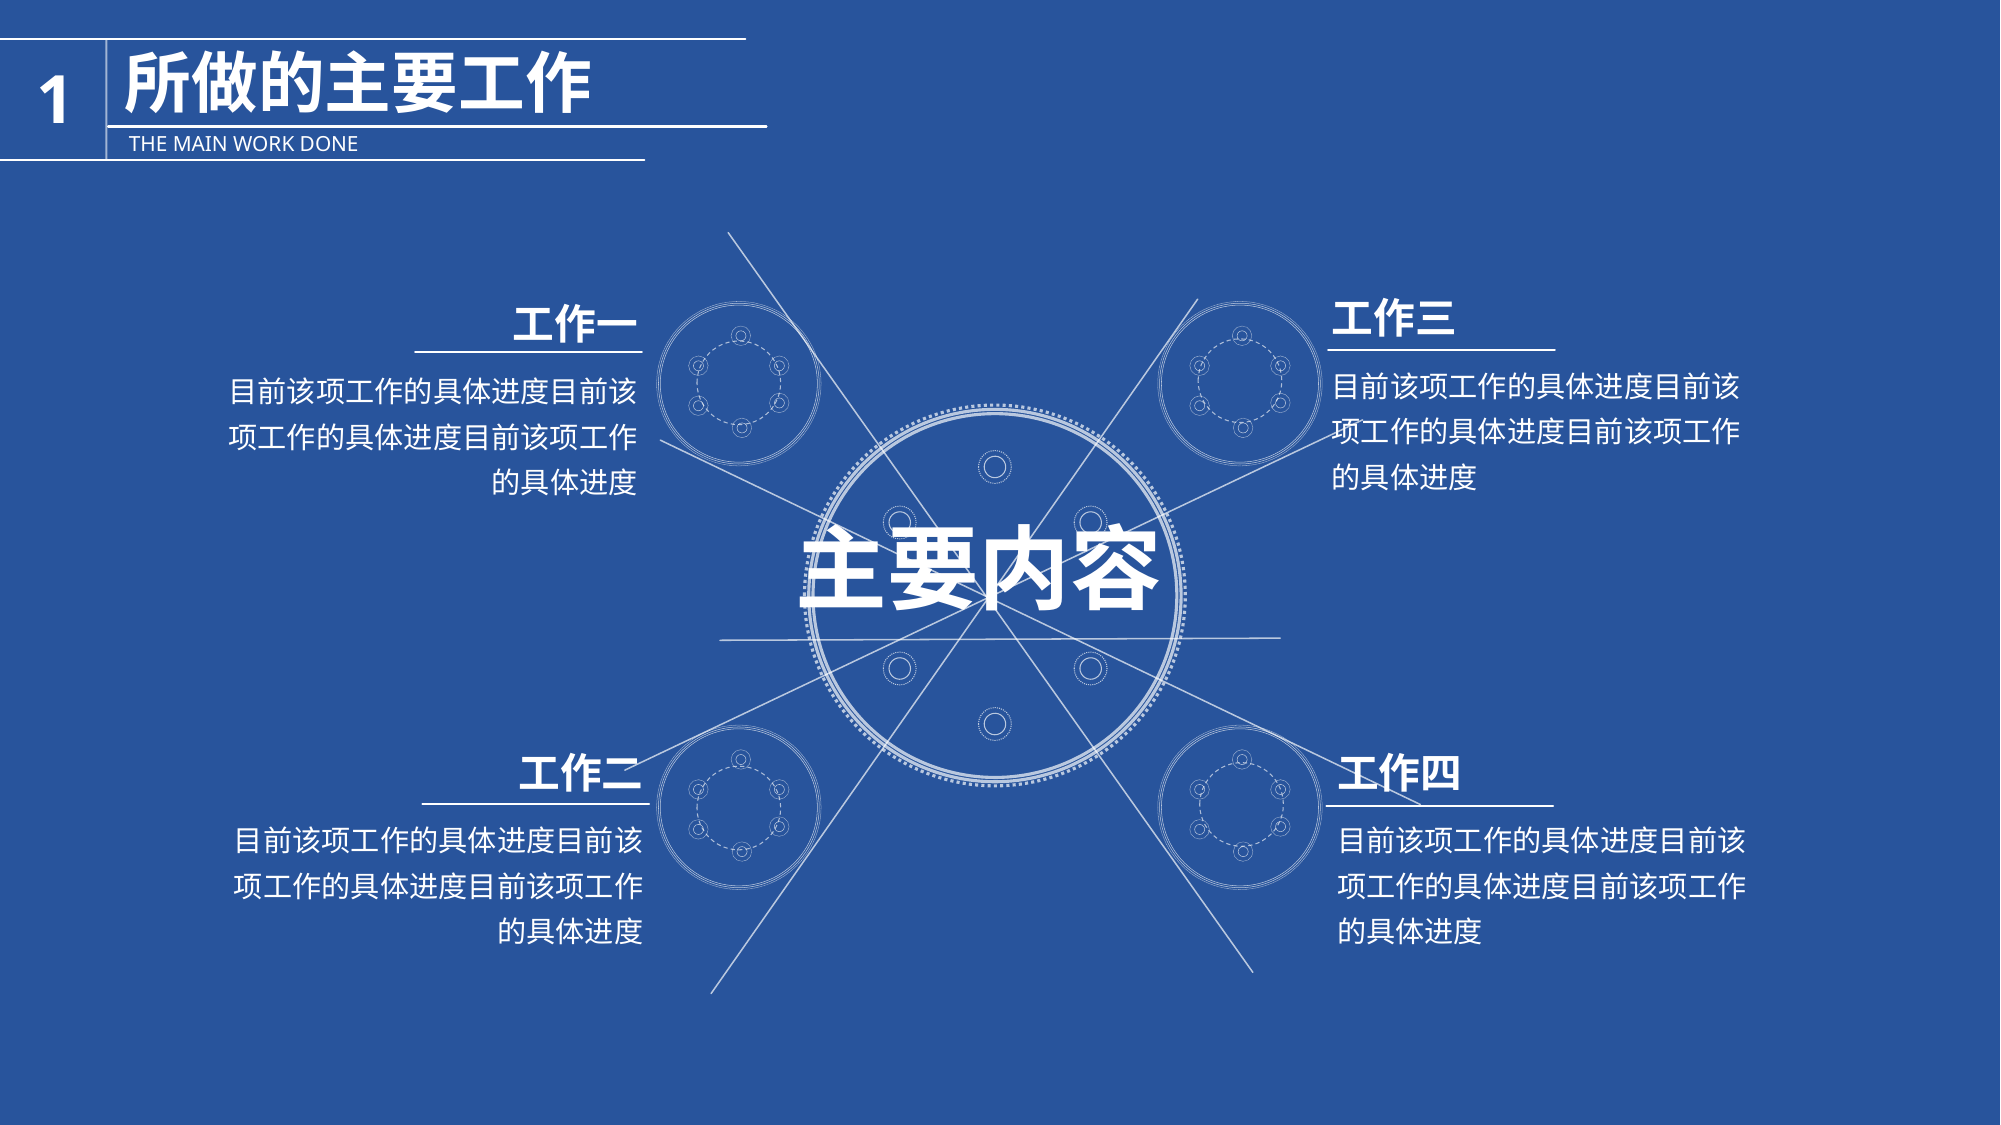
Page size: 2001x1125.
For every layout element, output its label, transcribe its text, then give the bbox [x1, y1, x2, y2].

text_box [1421, 284, 1772, 504]
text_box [624, 232, 1421, 994]
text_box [208, 738, 624, 958]
text_box 目前该项工作的具体进度目前该项工作的具体进度目前该项工作的具体进度 [193, 355, 624, 507]
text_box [1421, 738, 1772, 958]
text_box 工作一 [420, 290, 624, 351]
